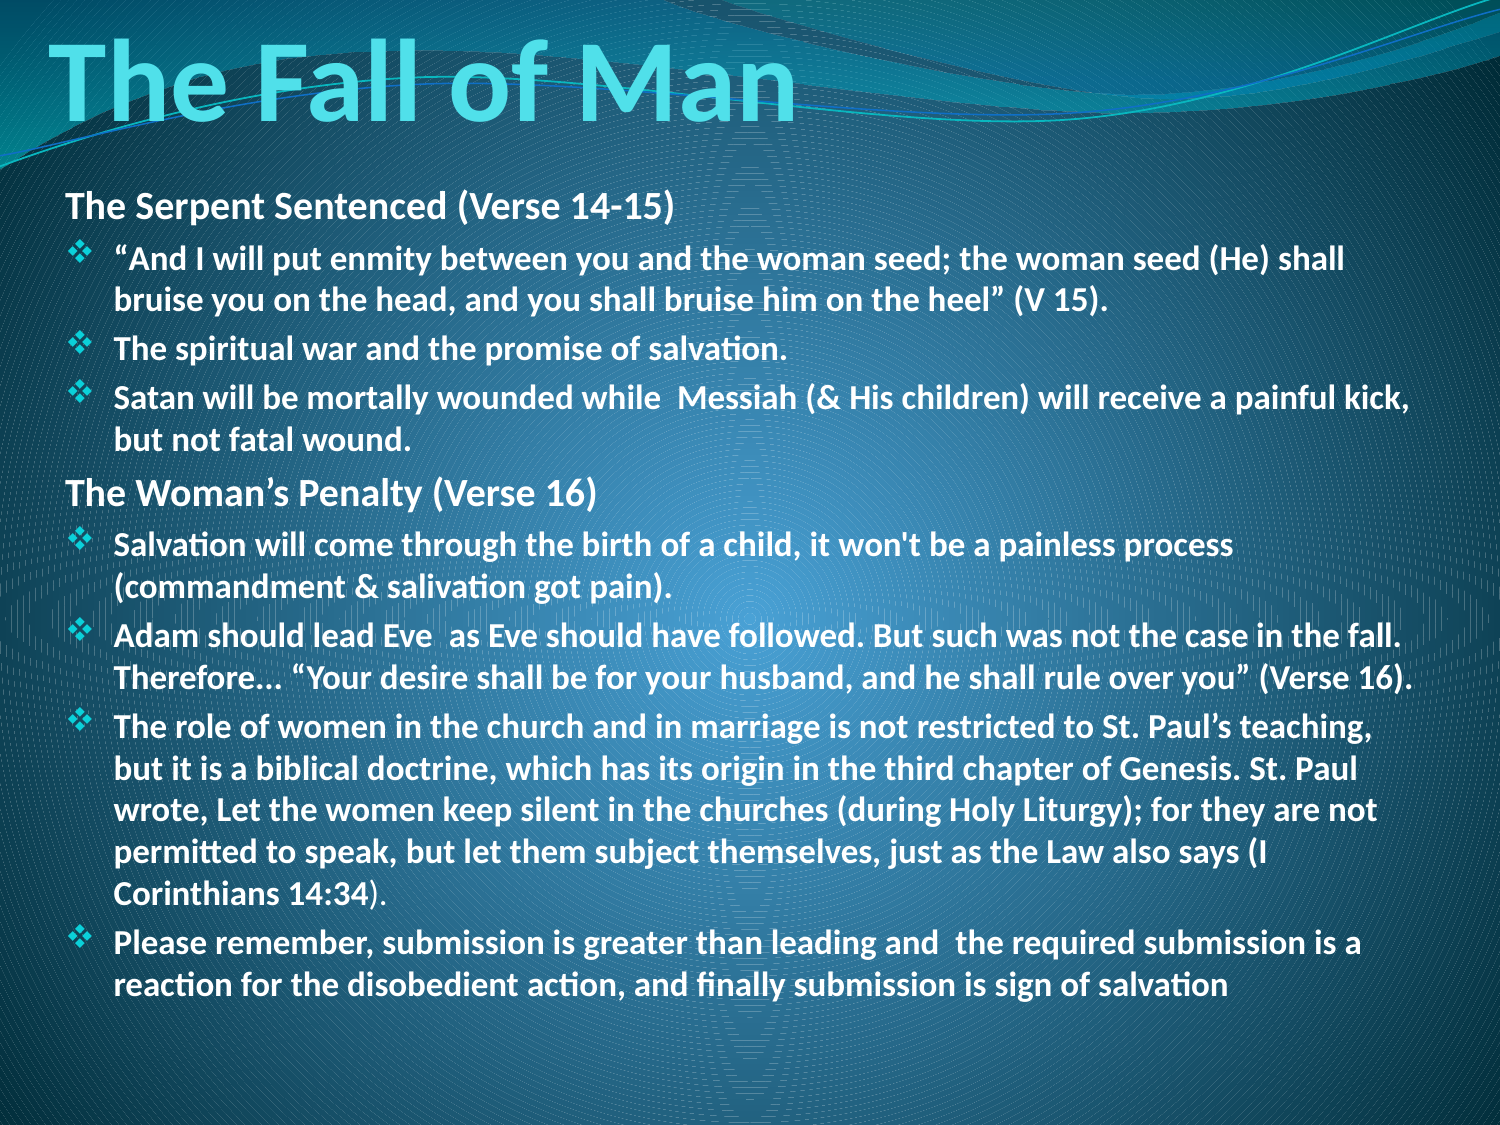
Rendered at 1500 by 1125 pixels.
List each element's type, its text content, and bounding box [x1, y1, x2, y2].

title The Fall of Man [17, 3, 1483, 145]
subtitle The Serpent Sentenced (Verse 14-15) “And I will put enmity between you and the woman seed; the woman seed (He) shall bruise you on the head, and you shall bruise him on the heel” (V 15). The spiritual war and the promise of salvation. Satan will be mortally wounded while Messiah (& His children) will receive a painful kick, but not fatal wound. The Woman’s Penalty (Verse 16) Salvation will come through the birth of a child, it won't be a painless process (commandment & salivation got pain). Adam should lead Eve as Eve should have followed. But such was not the case in the fall. Therefore... “Your desire shall be for your husband, and he shall rule over you” (Verse 16). The role of women in the church and in marriage is not restricted to St. Paul’s teaching, but it is a biblical doctrine, which has its origin in the third chapter of Genesis. St. Paul wrote, Let the women keep silent in the churches (during Holy Liturgy); for they are not permitted to speak, but let them subject themselves, just as the Law also says (I Corinthians 14:34). Please remember, submission is greater than leading and the required submission is a reaction for the disobedient action, and finally submission is sign of salvation [64, 172, 1436, 1059]
